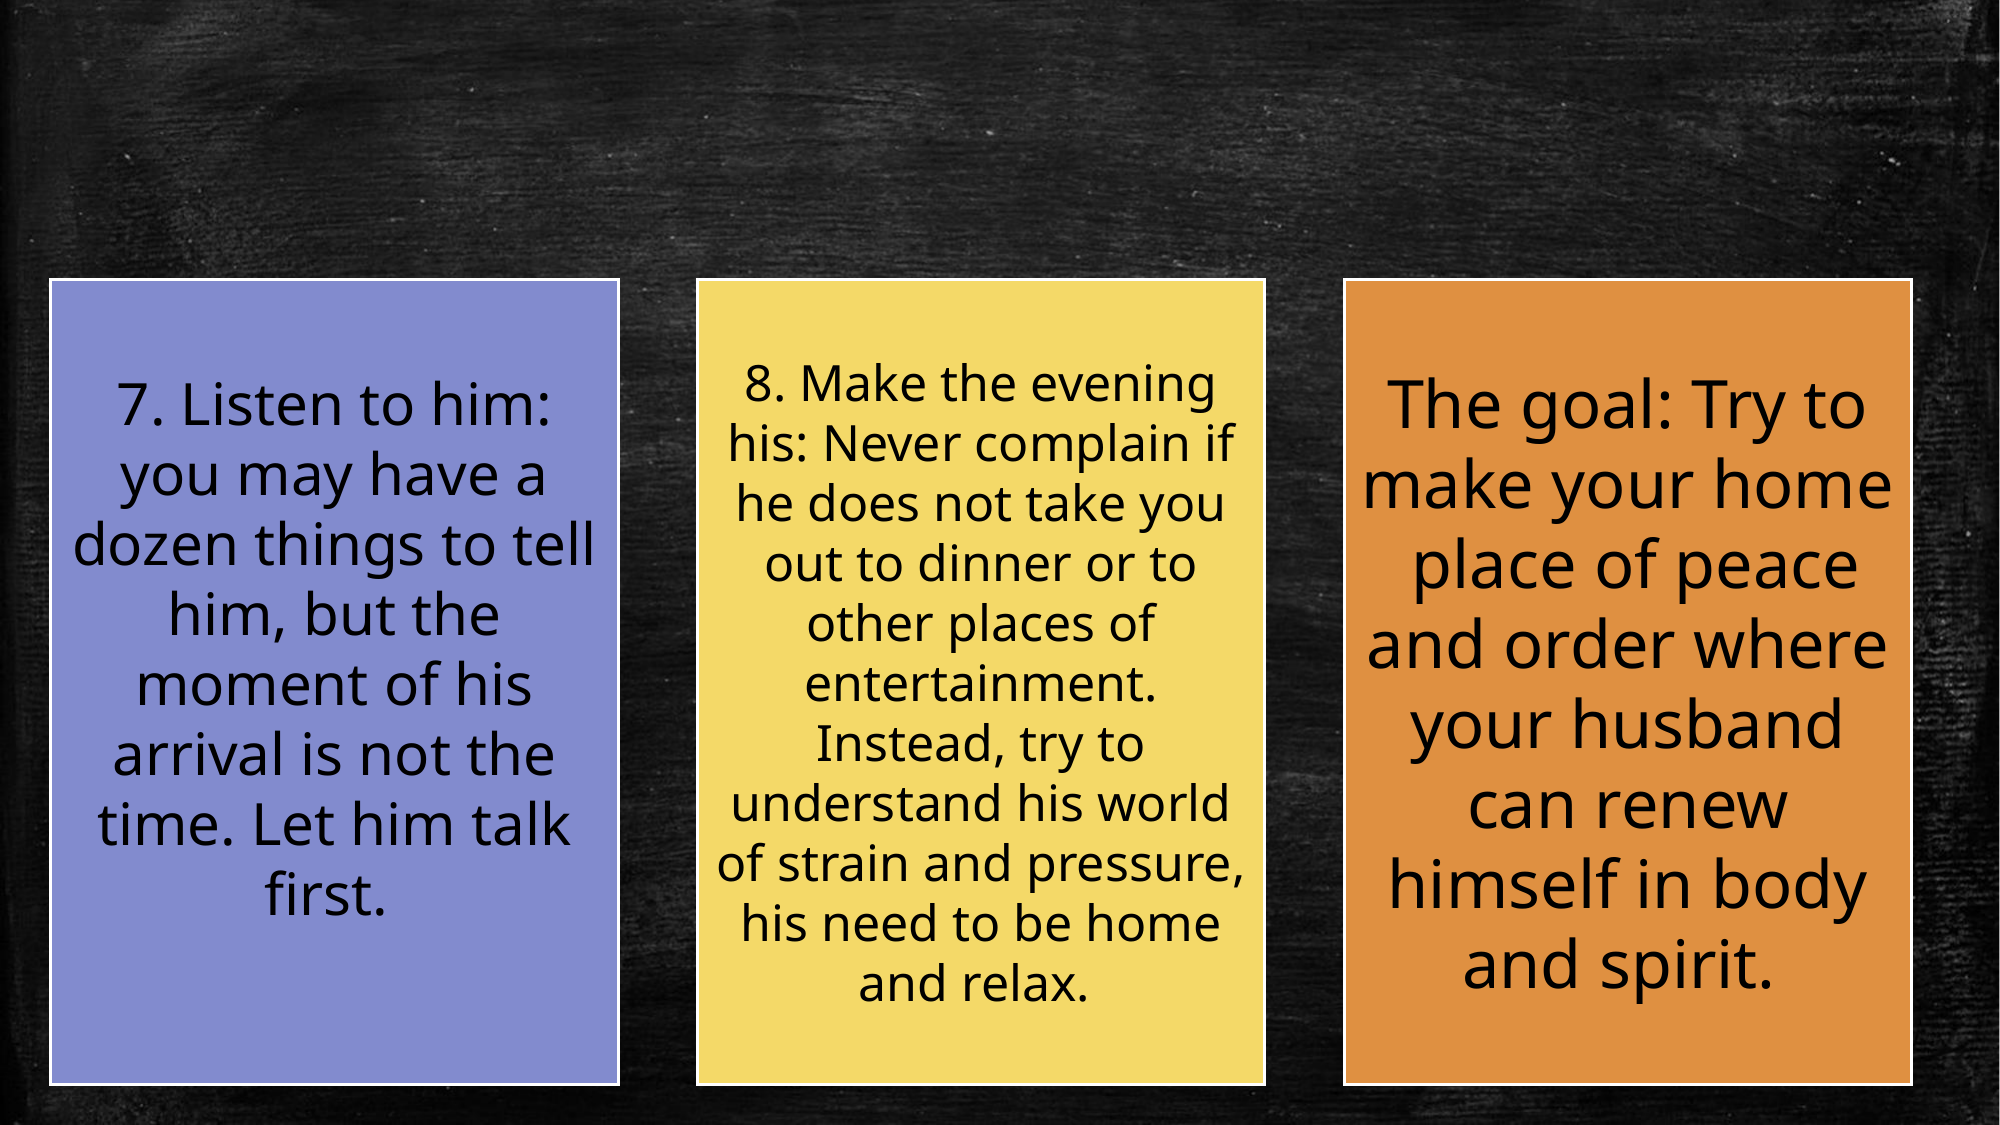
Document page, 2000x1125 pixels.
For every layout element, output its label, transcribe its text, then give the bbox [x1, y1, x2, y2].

text_box 8. Make the evening his: Never complain if he does not take you out to dinner or to other places of entertainment. Instead, try to understand his world of strain and pressure, his need to be home and relax. [696, 278, 1266, 1086]
text_box 7. Listen to him: you may have a dozen things to tell him, but the moment of his arrival is not the time. Let him talk first. [49, 278, 620, 1086]
picture [0, 0, 2000, 1125]
text_box The goal: Try to make your home place of peace and order where your husband can renew himself in body and spirit. [1343, 278, 1913, 1086]
